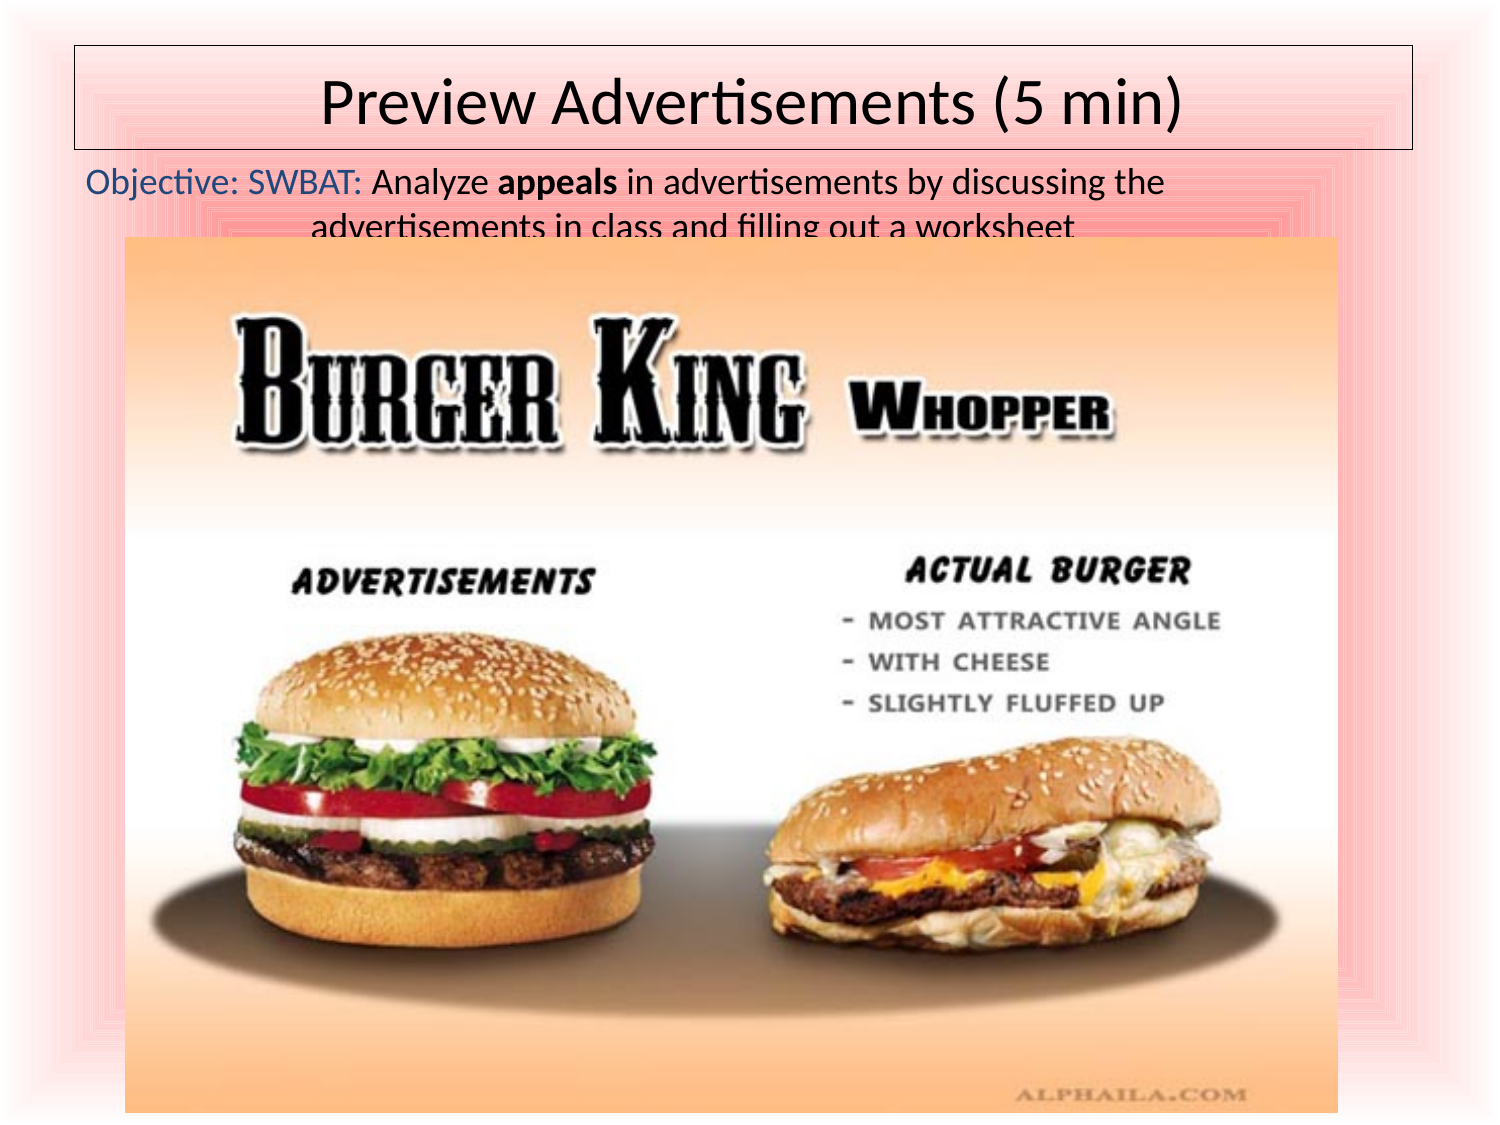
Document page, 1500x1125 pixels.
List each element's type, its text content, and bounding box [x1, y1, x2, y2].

text_box Objective: SWBAT: Analyze appeals in advertisements by discussing the advertisements in class and filling out a worksheet [70, 149, 1413, 255]
picture [124, 237, 1338, 1113]
text_box Preview Advertisements (5 min) [74, 45, 1413, 149]
